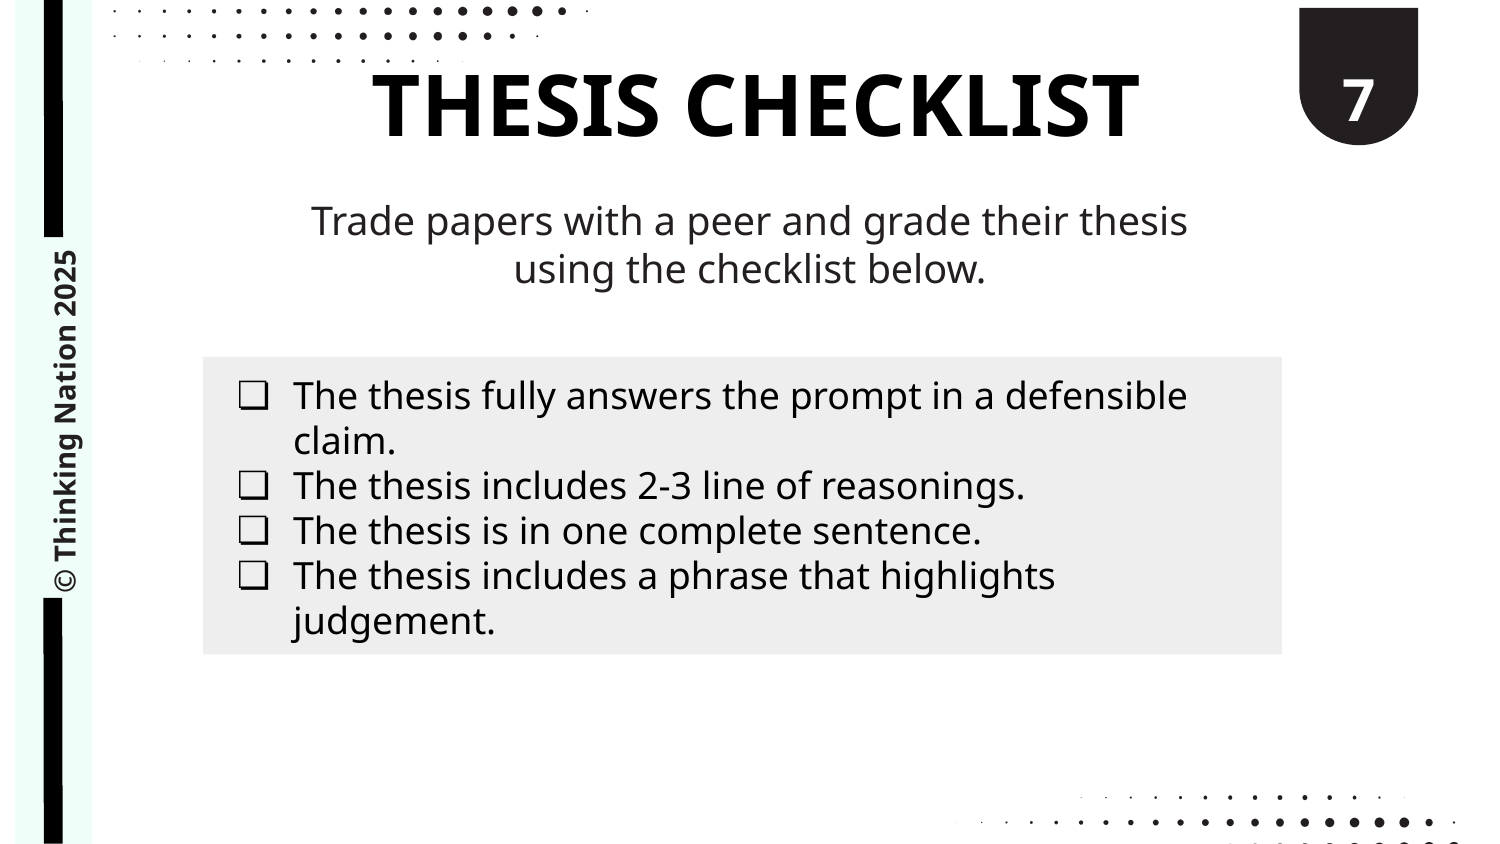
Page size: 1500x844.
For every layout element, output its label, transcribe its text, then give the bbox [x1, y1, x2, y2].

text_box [1294, 0, 1423, 146]
text_box THESIS CHECKLIST [97, 51, 1385, 155]
text_box The thesis fully answers the prompt in a defensible claim. The thesis includes 2-3 line of reasonings. The thesis is in one complete sentence. The thesis includes a phrase that highlights judgement. [203, 356, 1282, 655]
text_box [97, 0, 616, 63]
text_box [14, 0, 93, 844]
text_box [882, 795, 1483, 844]
text_box Trade papers with a peer and grade their thesis using the checklist below. [282, 196, 1218, 339]
